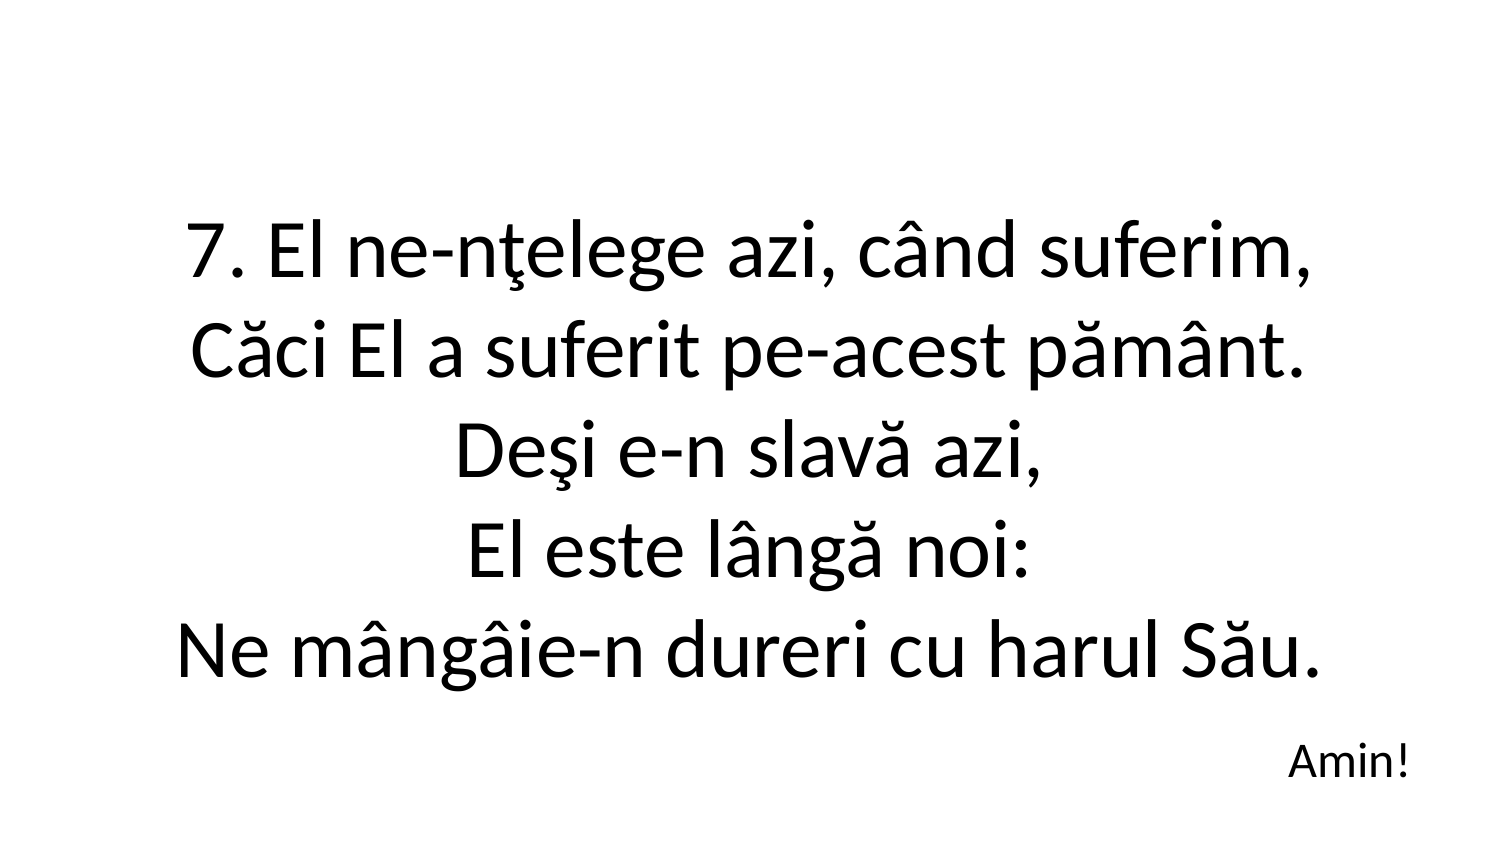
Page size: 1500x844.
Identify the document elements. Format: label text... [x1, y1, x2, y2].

text_box Amin! [1273, 674, 1427, 795]
text_box 7. El ne-nţelege azi, când suferim, Căci El a suferit pe-acest pământ. Deşi e-n slavă azi, El este lângă noi: Ne mângâie-n dureri cu harul Său. [160, 142, 1340, 702]
